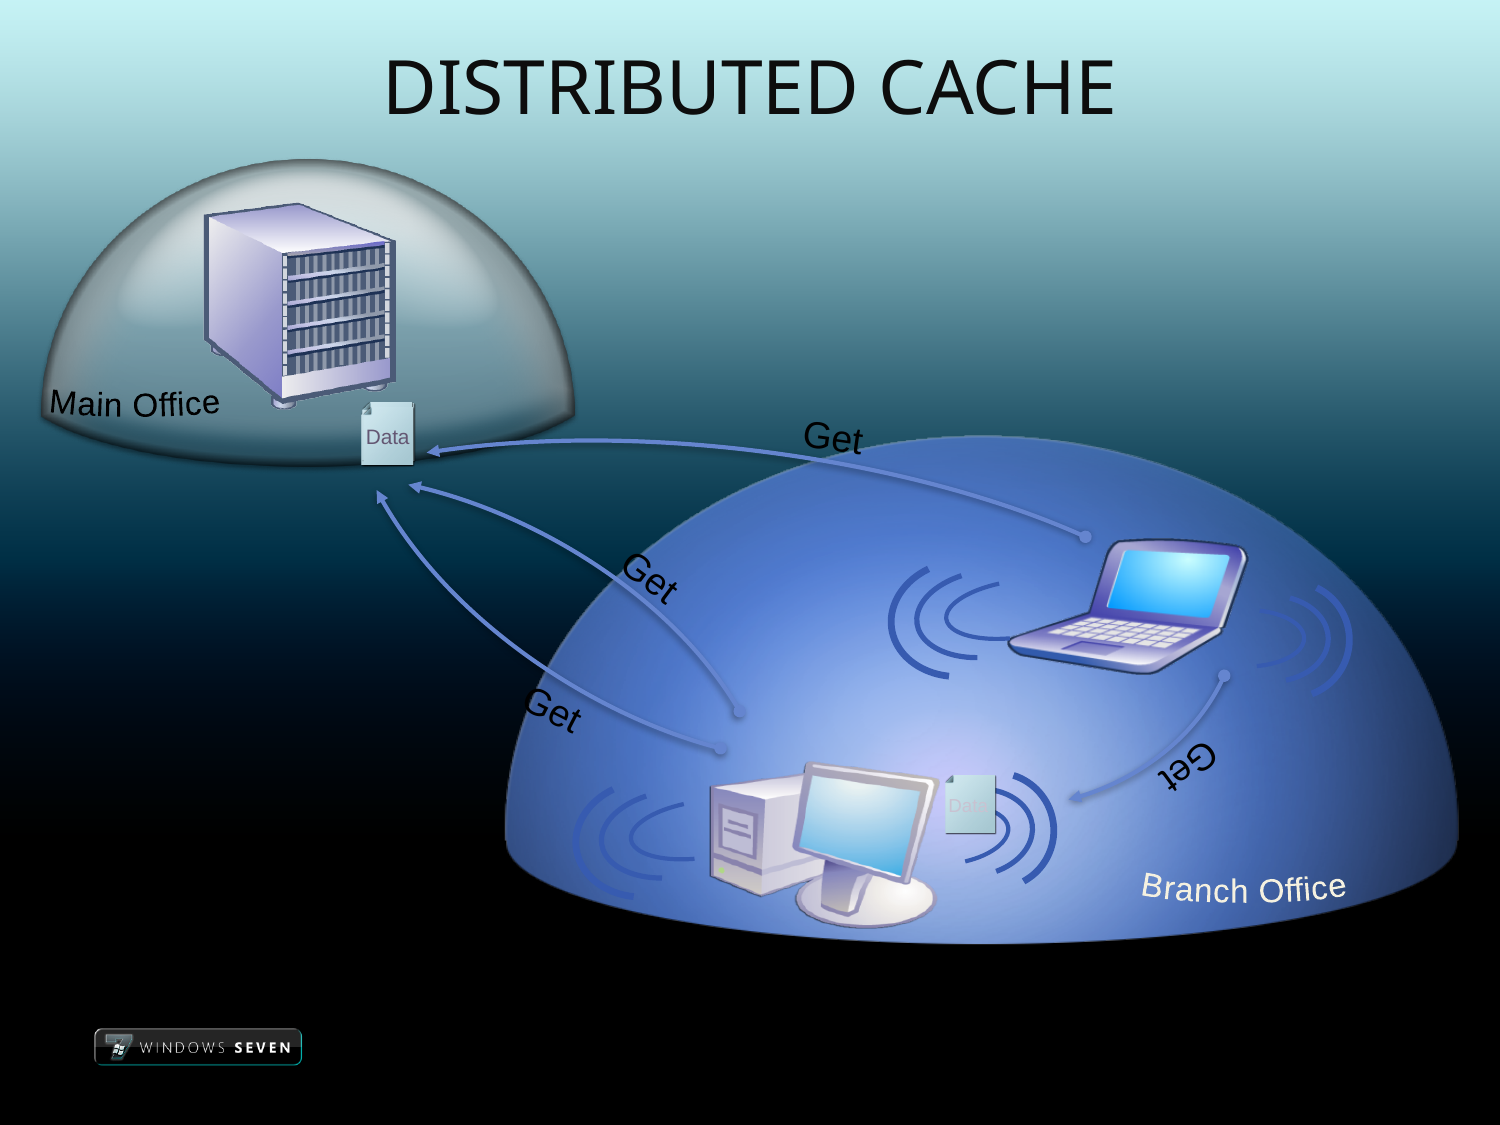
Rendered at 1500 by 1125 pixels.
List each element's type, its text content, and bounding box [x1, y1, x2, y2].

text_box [890, 556, 1088, 673]
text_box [574, 777, 772, 894]
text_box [1188, 581, 1350, 698]
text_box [376, 489, 721, 749]
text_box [893, 775, 1055, 892]
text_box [1072, 715, 1271, 811]
picture [0, 0, 1500, 1125]
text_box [427, 405, 1086, 537]
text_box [413, 477, 735, 719]
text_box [350, 405, 426, 467]
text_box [932, 773, 1004, 835]
title Distributed Cache [62, 31, 1438, 138]
